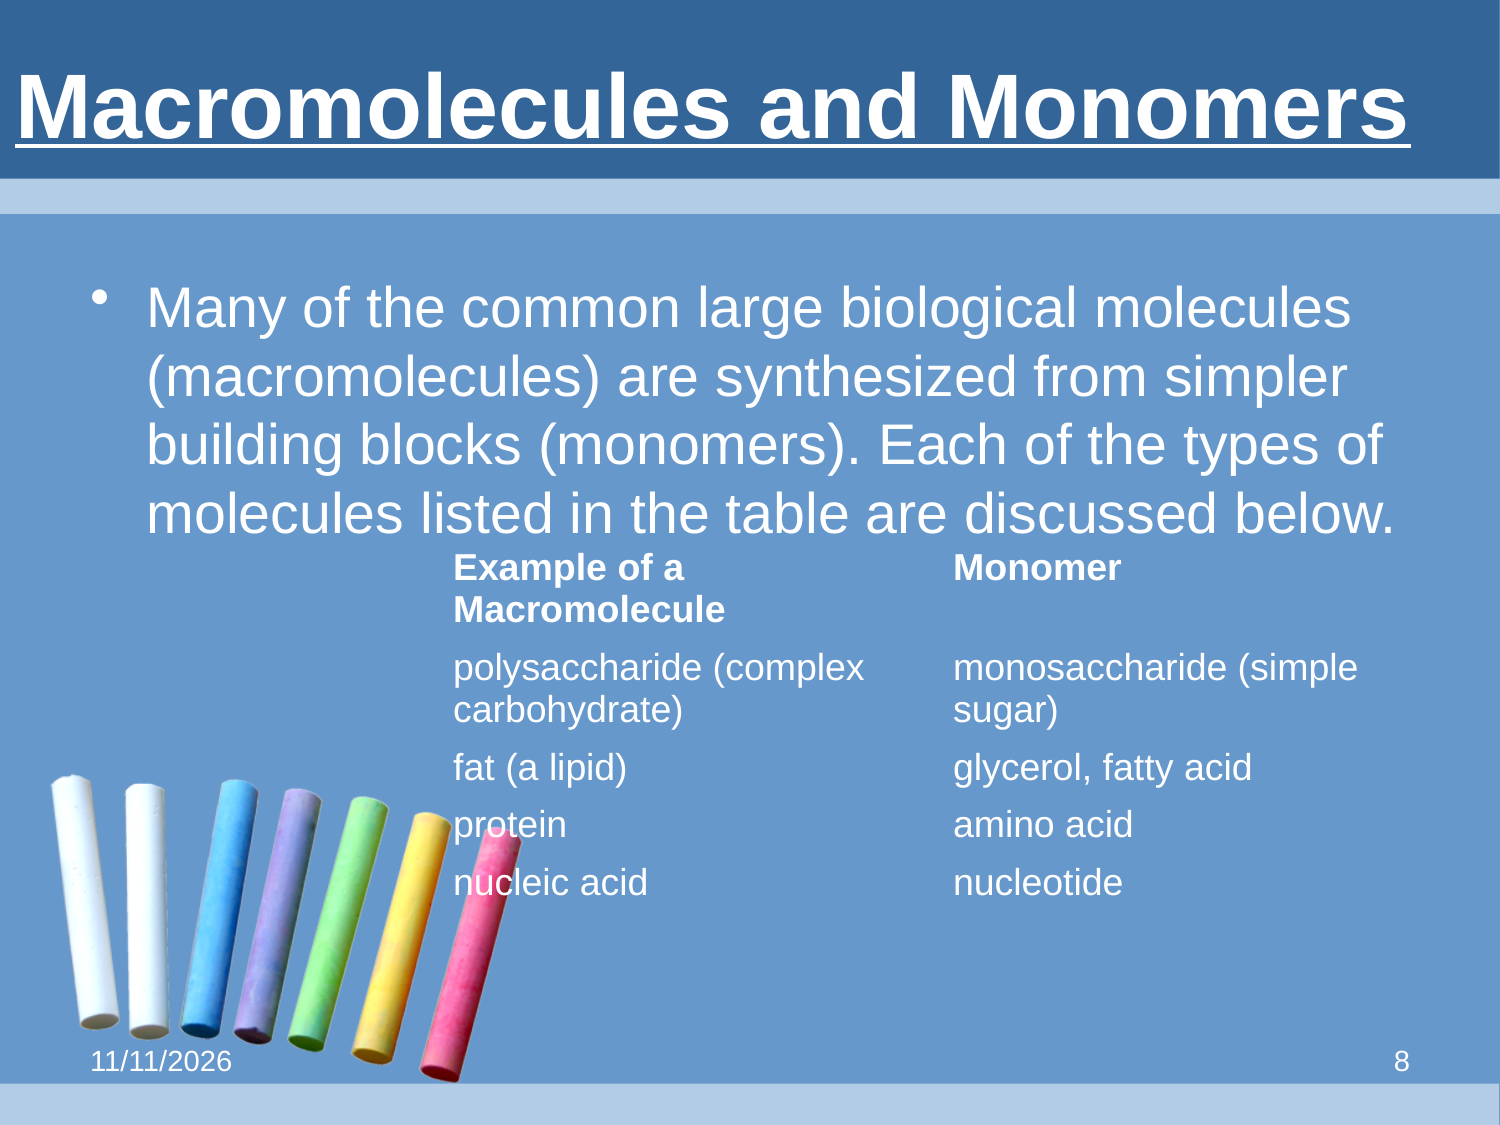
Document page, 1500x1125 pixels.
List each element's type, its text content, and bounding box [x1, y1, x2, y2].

title Macromolecules and Monomers [0, 42, 1500, 162]
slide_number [74, 1034, 426, 1081]
table_cell nucleic acid [445, 854, 945, 911]
table_cell protein [445, 796, 945, 854]
picture [35, 769, 532, 1087]
table_header Example of a Macromolecule [445, 539, 945, 639]
slide_number 8 [1074, 1034, 1426, 1081]
table_cell monosaccharide (simple sugar) [945, 639, 1445, 738]
table_cell glycerol, fatty acid [945, 738, 1445, 796]
list Many of the common large biological molecules (macromolecules) are synthesized from simpler building blocks (monomers). Each of the types of molecules listed in the table are discussed below. [74, 262, 1426, 563]
table_header Monomer [945, 539, 1445, 639]
table_cell polysaccharide (complex carbohydrate) [445, 639, 945, 738]
table_cell nucleotide [945, 854, 1445, 911]
table_cell amino acid [945, 796, 1445, 854]
table_cell fat (a lipid) [445, 738, 945, 796]
